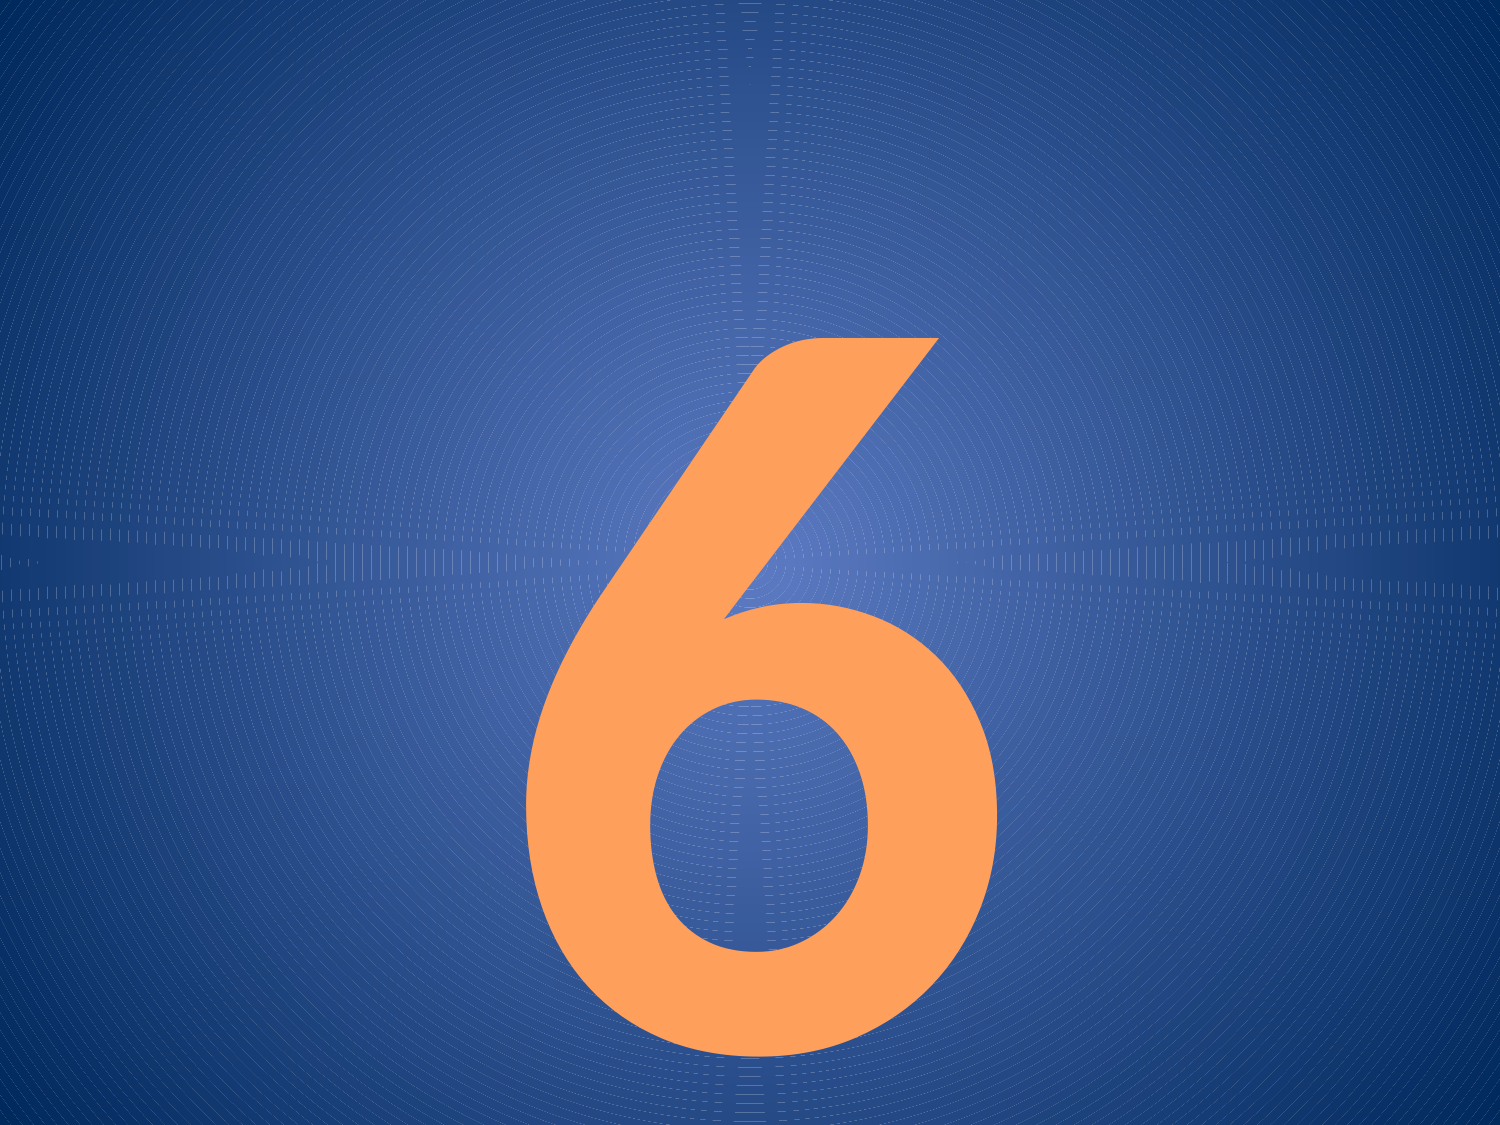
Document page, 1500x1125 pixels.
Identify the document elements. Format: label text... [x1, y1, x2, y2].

text_box 6 [477, 0, 1036, 1125]
